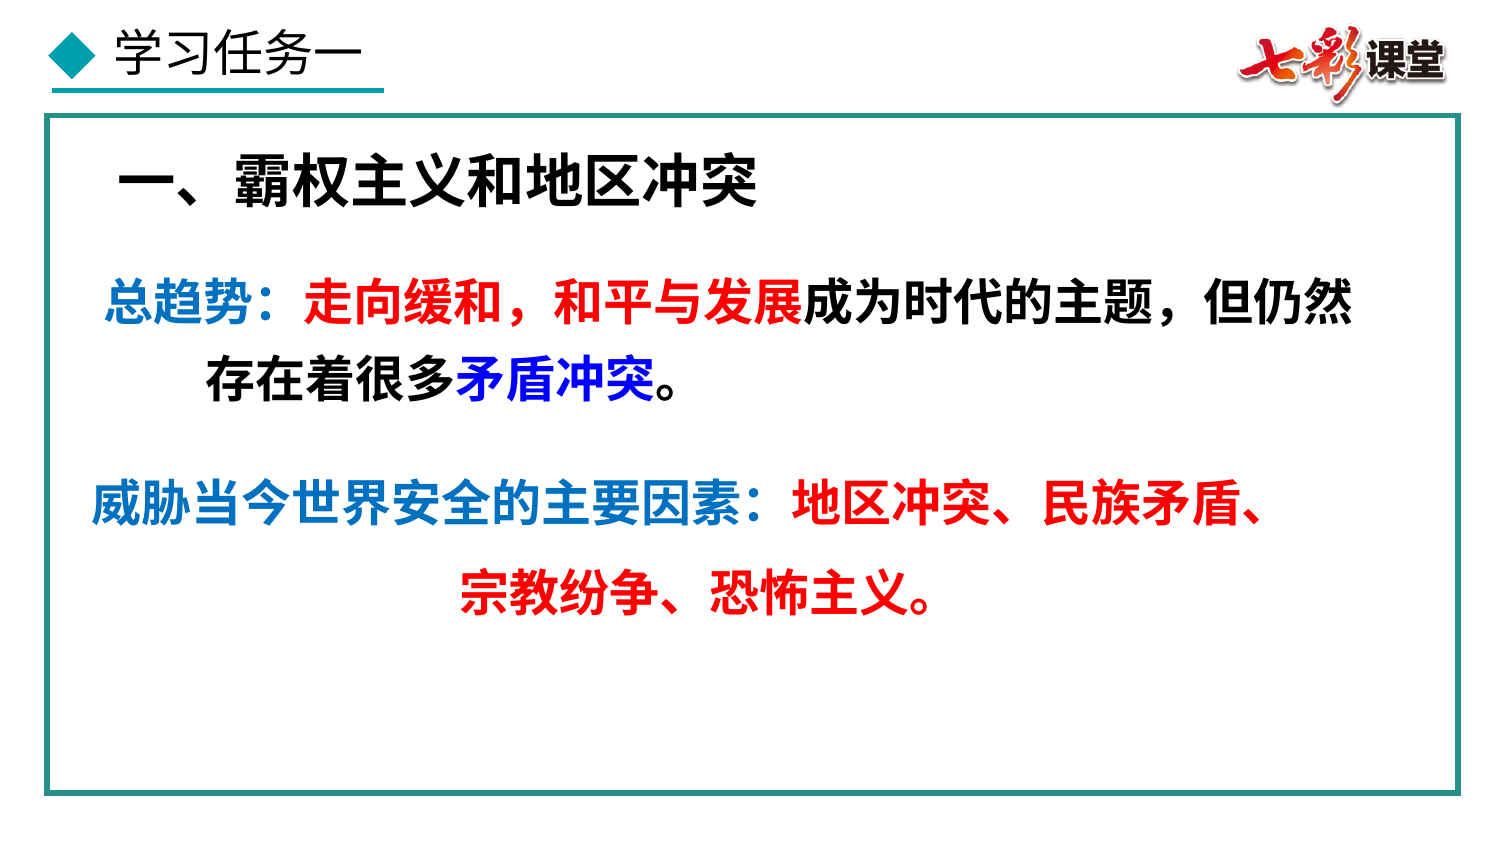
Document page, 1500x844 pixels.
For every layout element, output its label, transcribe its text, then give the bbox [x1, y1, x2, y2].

text_box 威胁当今世界安全的主要因素：地区冲突、民族矛盾、 宗教纷争、恐怖主义。 [76, 434, 1422, 629]
text_box 一、霸权主义和地区冲突 [102, 137, 823, 222]
text_box 总趋势：走向缓和，和平与发展成为时代的主题，但仍然 存在着很多矛盾冲突。 [88, 244, 1473, 416]
picture [1234, 20, 1451, 108]
